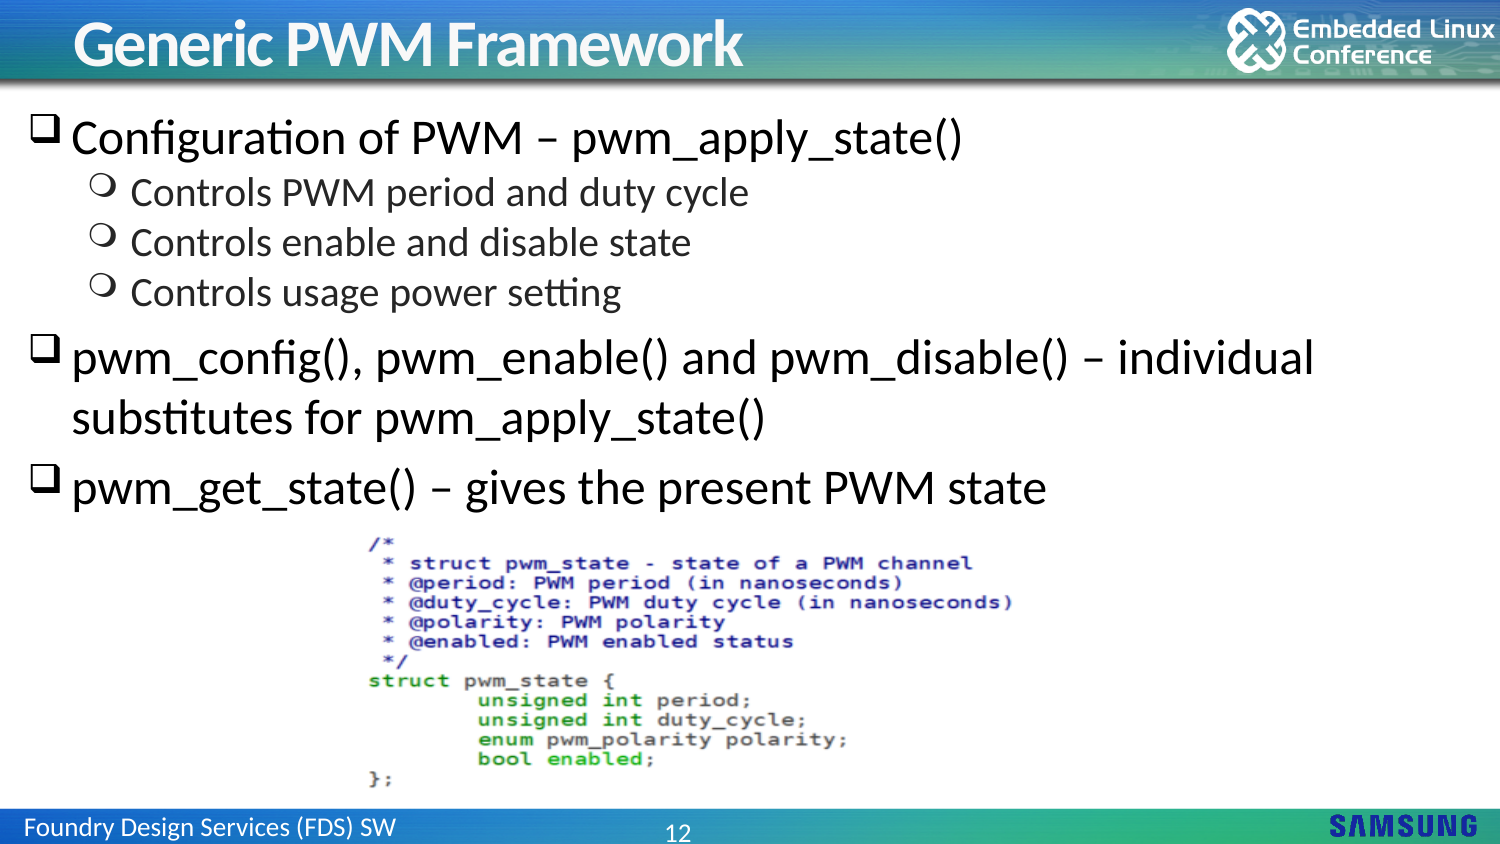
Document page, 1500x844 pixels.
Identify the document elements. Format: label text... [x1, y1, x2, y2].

picture [0, 0, 1500, 844]
title Generic PWM Framework [58, 1, 1430, 78]
list Configuration of PWM – pwm_apply_state() Controls PWM period and duty cycle Controls enable and disable state Controls usage power setting pwm_config(), pwm_enable() and pwm_disable() – individual substitutes for pwm_apply_state() pwm_get_state() – gives the present PWM state [12, 96, 1500, 798]
